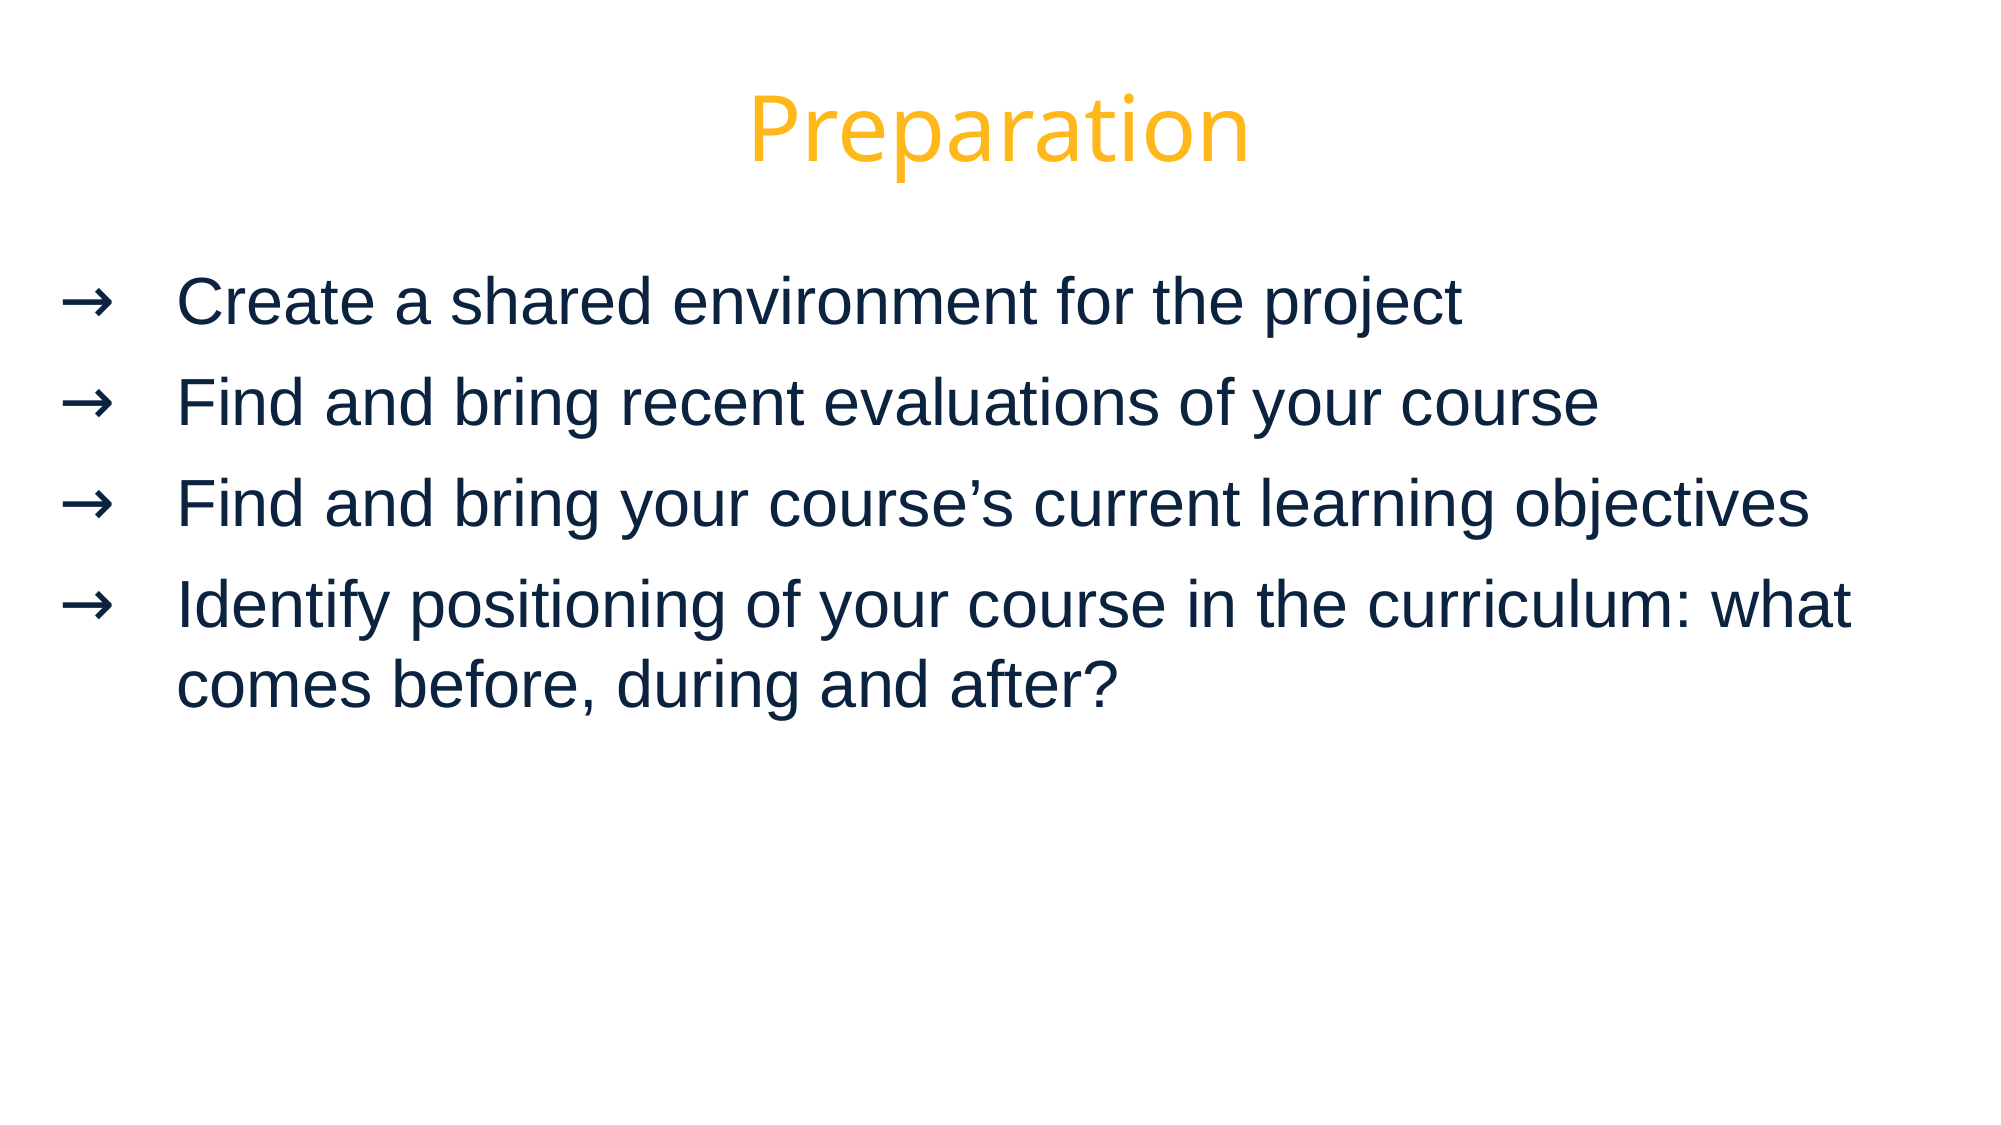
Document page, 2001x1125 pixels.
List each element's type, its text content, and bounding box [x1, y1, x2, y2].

text_box Create a shared environment for the project Find and bring recent evaluations of your course Find and bring your course’s current learning objectives Identify positioning of your course in the curriculum: what comes before, during and after? [44, 250, 1956, 875]
title Preparation [44, 59, 1956, 204]
